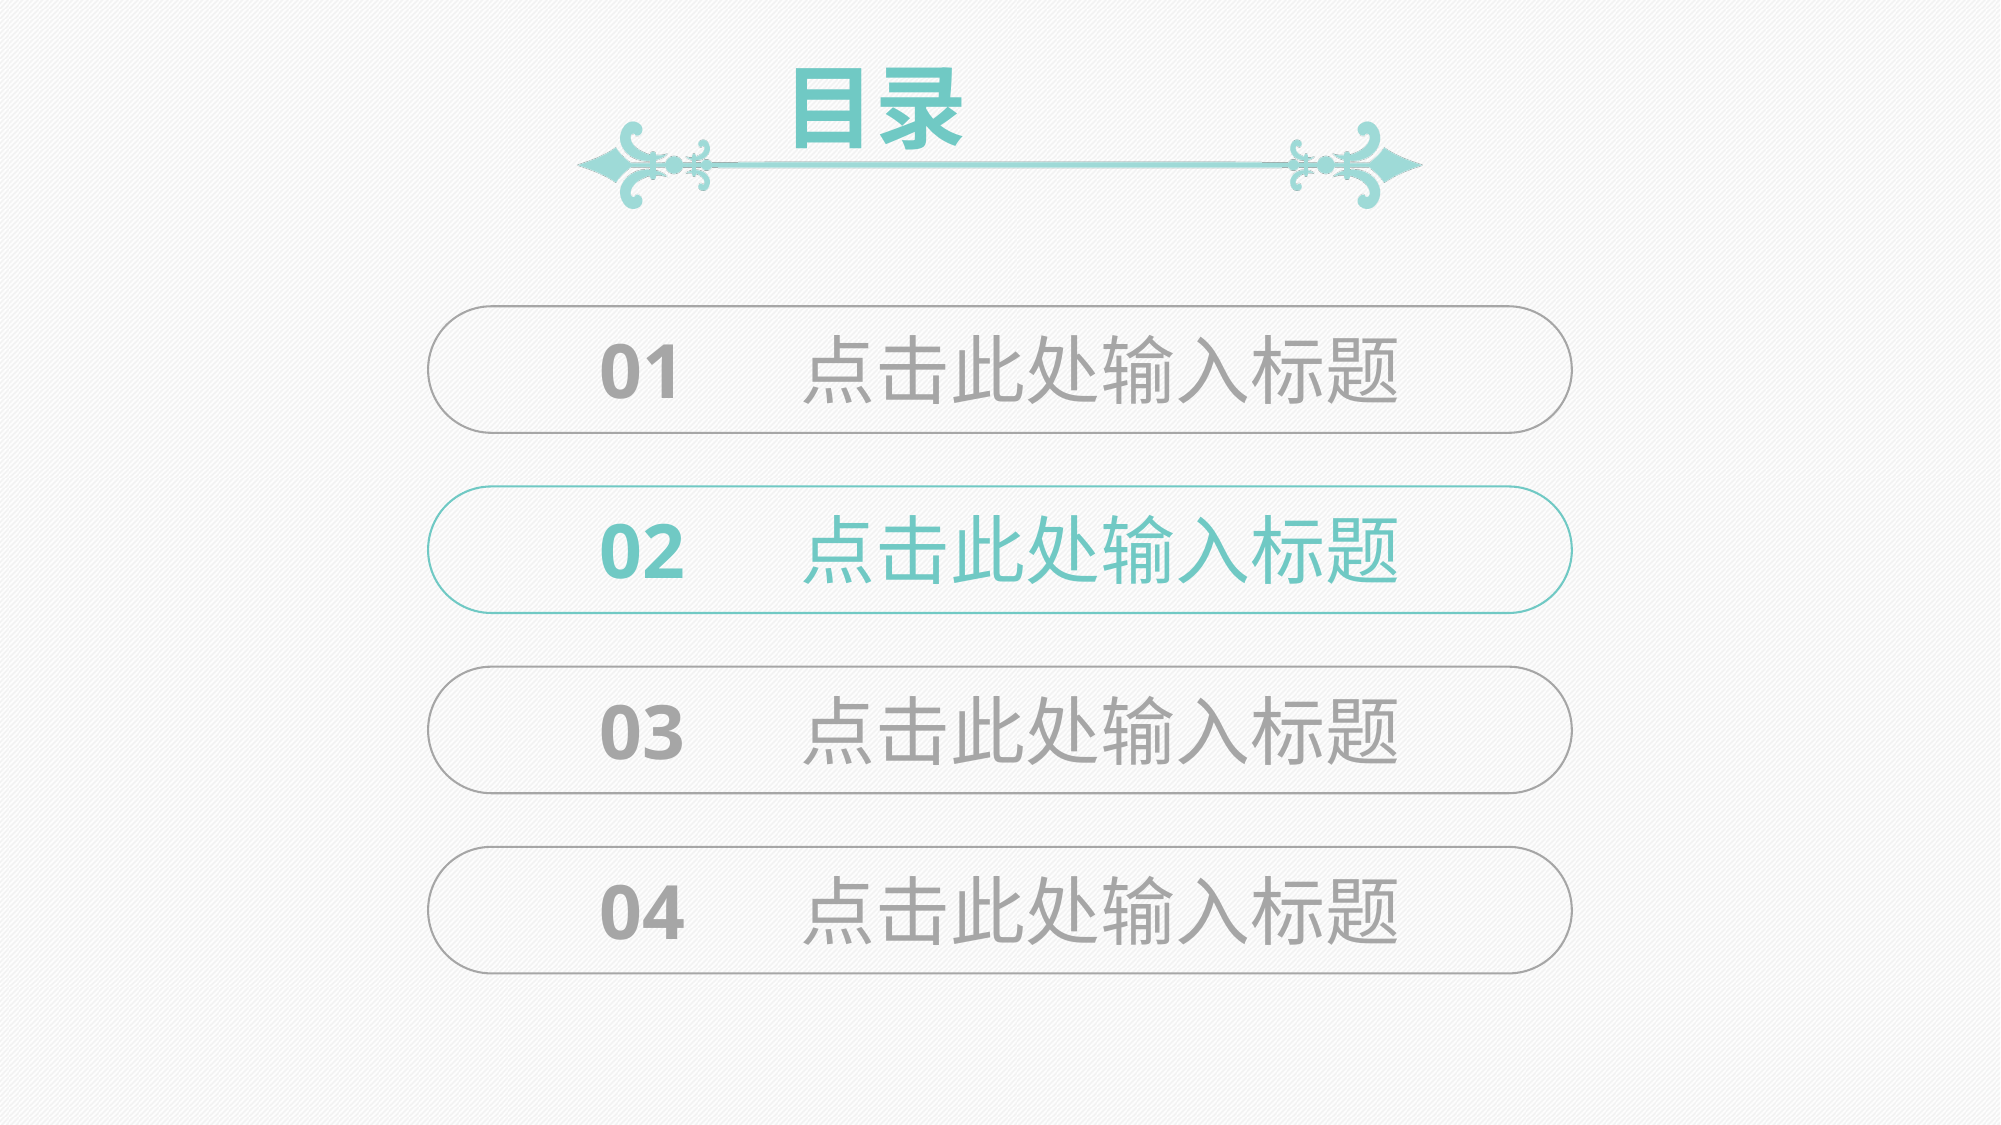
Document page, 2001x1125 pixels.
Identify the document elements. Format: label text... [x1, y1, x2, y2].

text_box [427, 666, 1573, 794]
text_box 目录 [769, 42, 1231, 120]
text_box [427, 846, 1573, 974]
picture [0, 0, 2001, 1125]
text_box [427, 305, 1573, 434]
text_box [427, 486, 1573, 614]
